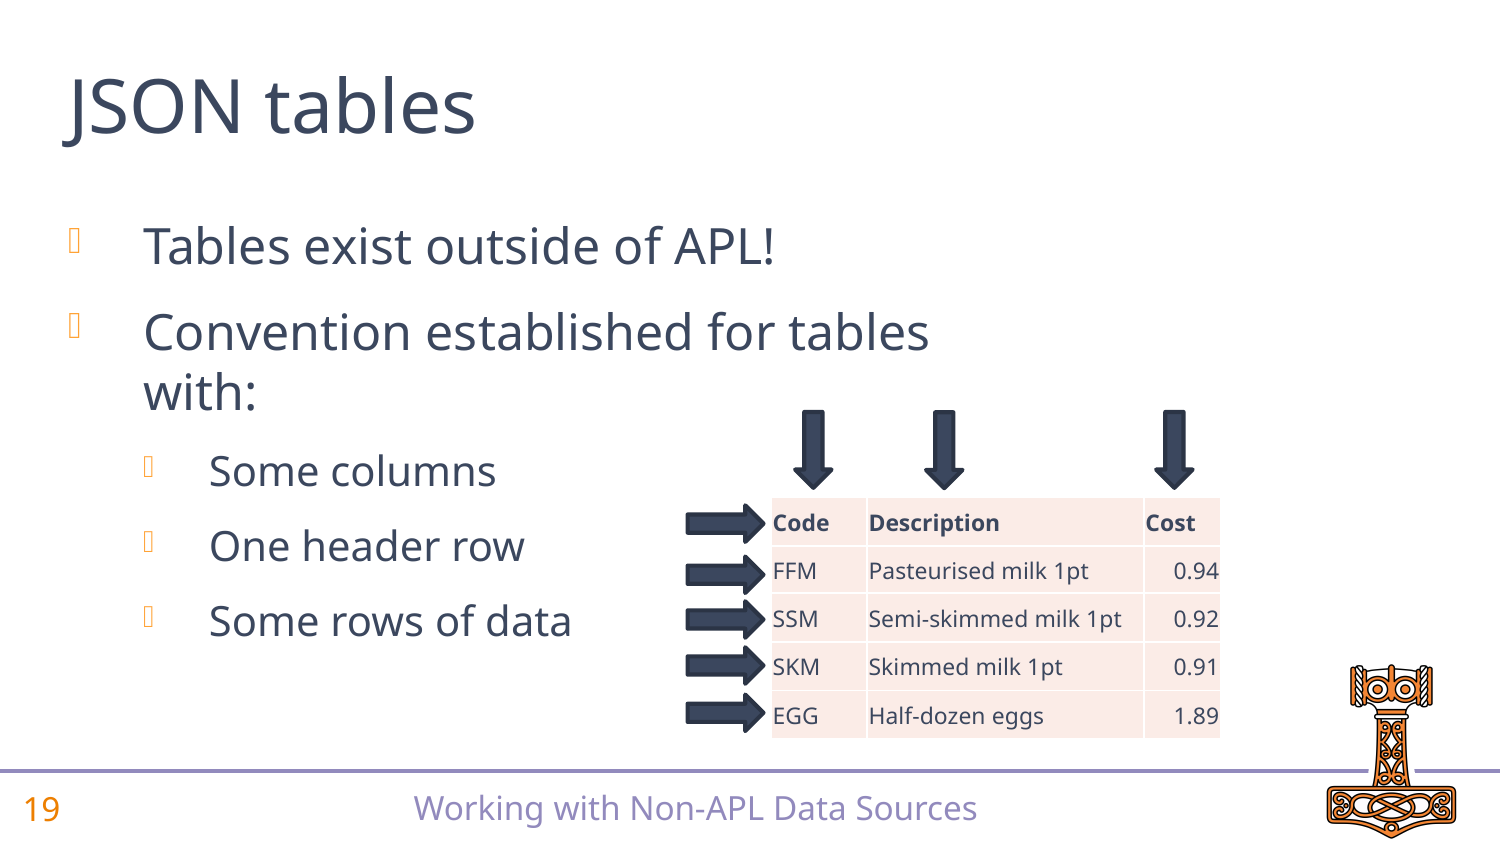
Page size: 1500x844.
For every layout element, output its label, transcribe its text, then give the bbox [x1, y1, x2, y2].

text_box [685, 599, 766, 640]
list Tables exist outside of APL! Convention established for tables with: Some columns One header row Some rows of data [53, 207, 1053, 770]
text_box [685, 645, 766, 686]
table_cell 1.89 [1145, 691, 1220, 738]
text_box [924, 410, 965, 491]
table_cell Skimmed milk 1pt [868, 643, 1143, 690]
table_cell SKM [772, 643, 866, 690]
table_cell Pasteurised milk 1pt [868, 547, 1143, 592]
text_box [685, 692, 766, 733]
table_cell 0.92 [1145, 594, 1220, 641]
table_cell 0.91 [1145, 643, 1220, 690]
title JSON tables [53, 43, 1203, 157]
text_box [793, 409, 834, 490]
table_cell FFM [772, 547, 866, 592]
table_cell SSM [772, 594, 866, 641]
text_box [685, 503, 766, 544]
table_header Code [772, 498, 866, 545]
picture [1320, 655, 1461, 844]
table_header Cost [1145, 498, 1220, 545]
text_box [685, 554, 766, 595]
table_header Description [868, 498, 1143, 545]
table_cell 0.94 [1145, 547, 1220, 592]
table_cell Half-dozen eggs [868, 691, 1143, 738]
text_box [1154, 409, 1195, 490]
table_cell Semi-skimmed milk 1pt [868, 594, 1143, 641]
table_cell EGG [772, 691, 866, 738]
